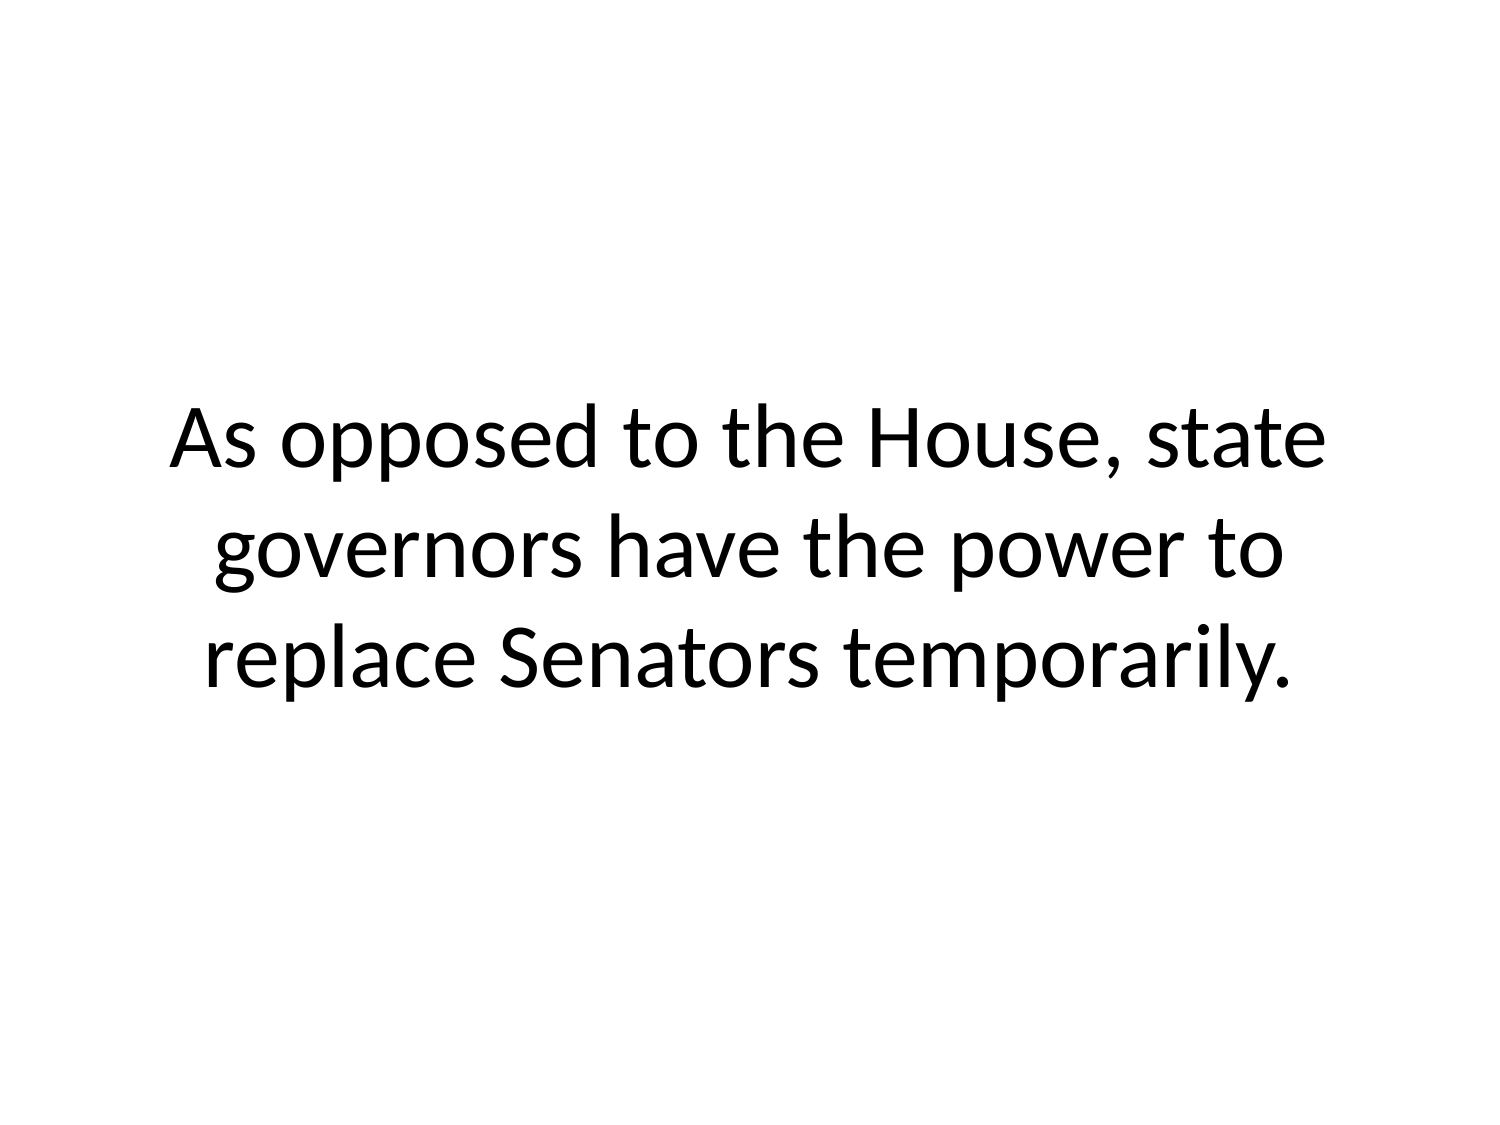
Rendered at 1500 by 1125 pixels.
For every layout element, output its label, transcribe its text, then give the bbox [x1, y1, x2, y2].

title As opposed to the House, state governors have the power to replace Senators temporarily. [74, 44, 1426, 1038]
